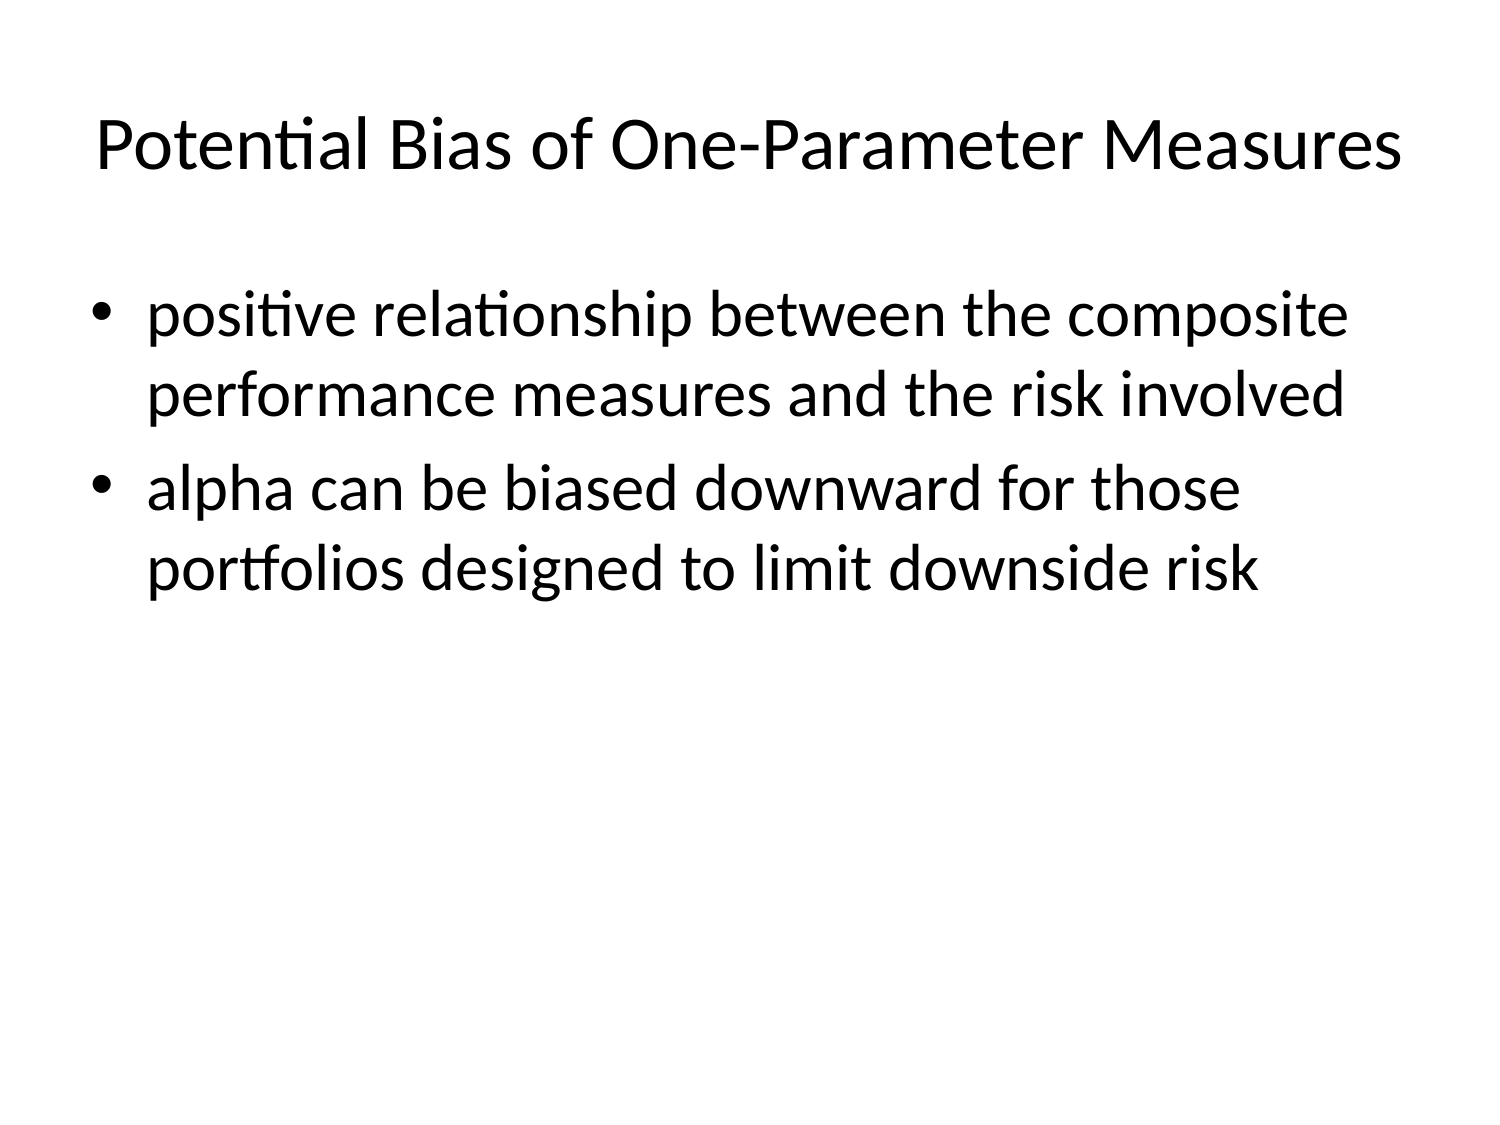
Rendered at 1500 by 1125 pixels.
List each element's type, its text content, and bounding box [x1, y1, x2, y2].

title Potential Bias of One-Parameter Measures [75, 45, 1425, 233]
list positive relationship between the composite performance measures and the risk involved alpha can be biased downward for those portfolios designed to limit downside risk [75, 262, 1425, 1005]
